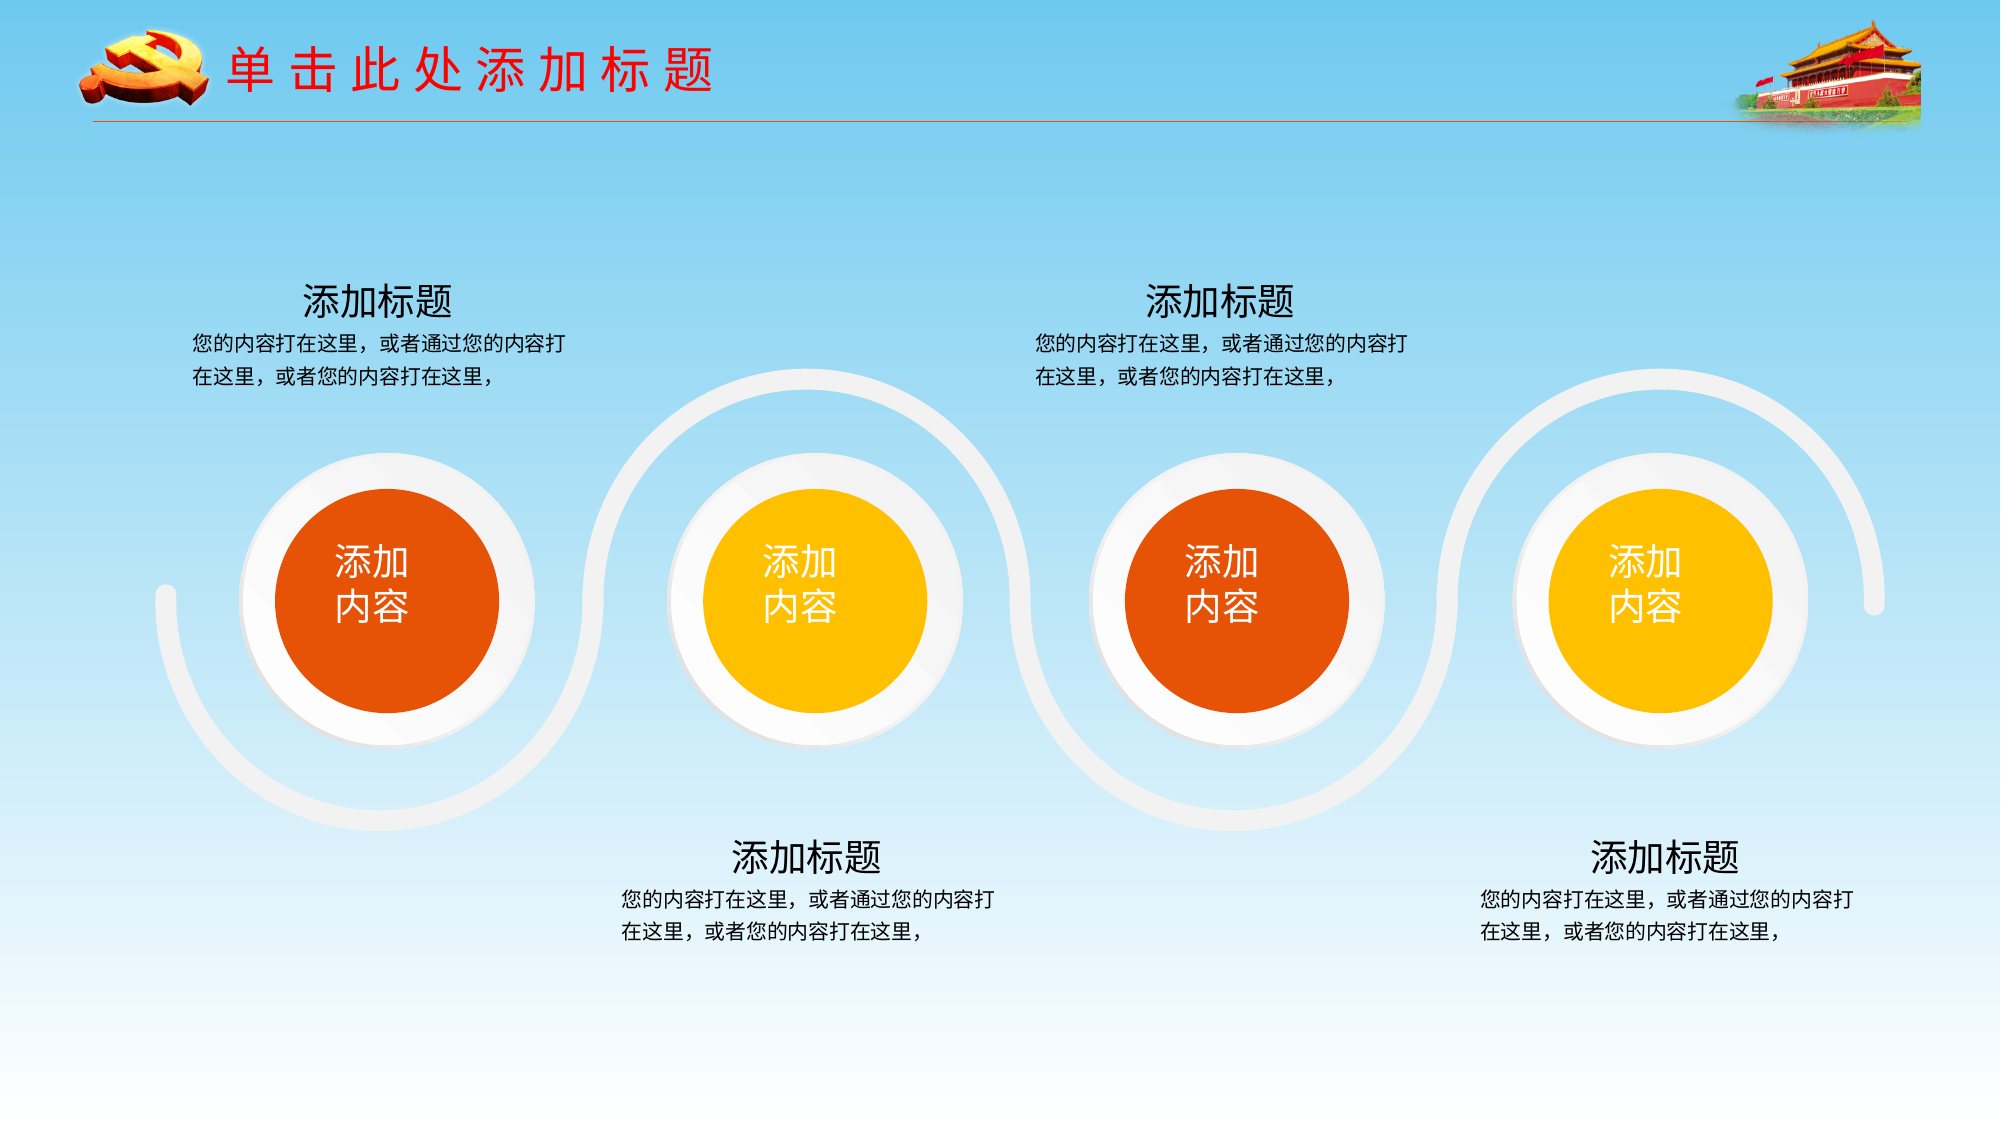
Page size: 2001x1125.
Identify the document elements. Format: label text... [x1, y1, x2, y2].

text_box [1512, 452, 1809, 750]
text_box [1088, 452, 1386, 750]
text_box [239, 452, 536, 750]
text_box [165, 379, 1875, 821]
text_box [667, 452, 964, 750]
picture [39, 10, 231, 145]
picture [1709, 0, 1921, 148]
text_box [1465, 811, 1875, 952]
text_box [177, 255, 588, 396]
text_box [606, 811, 1017, 952]
text_box 单击此处添加标题 [231, 31, 764, 106]
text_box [1020, 255, 1430, 396]
